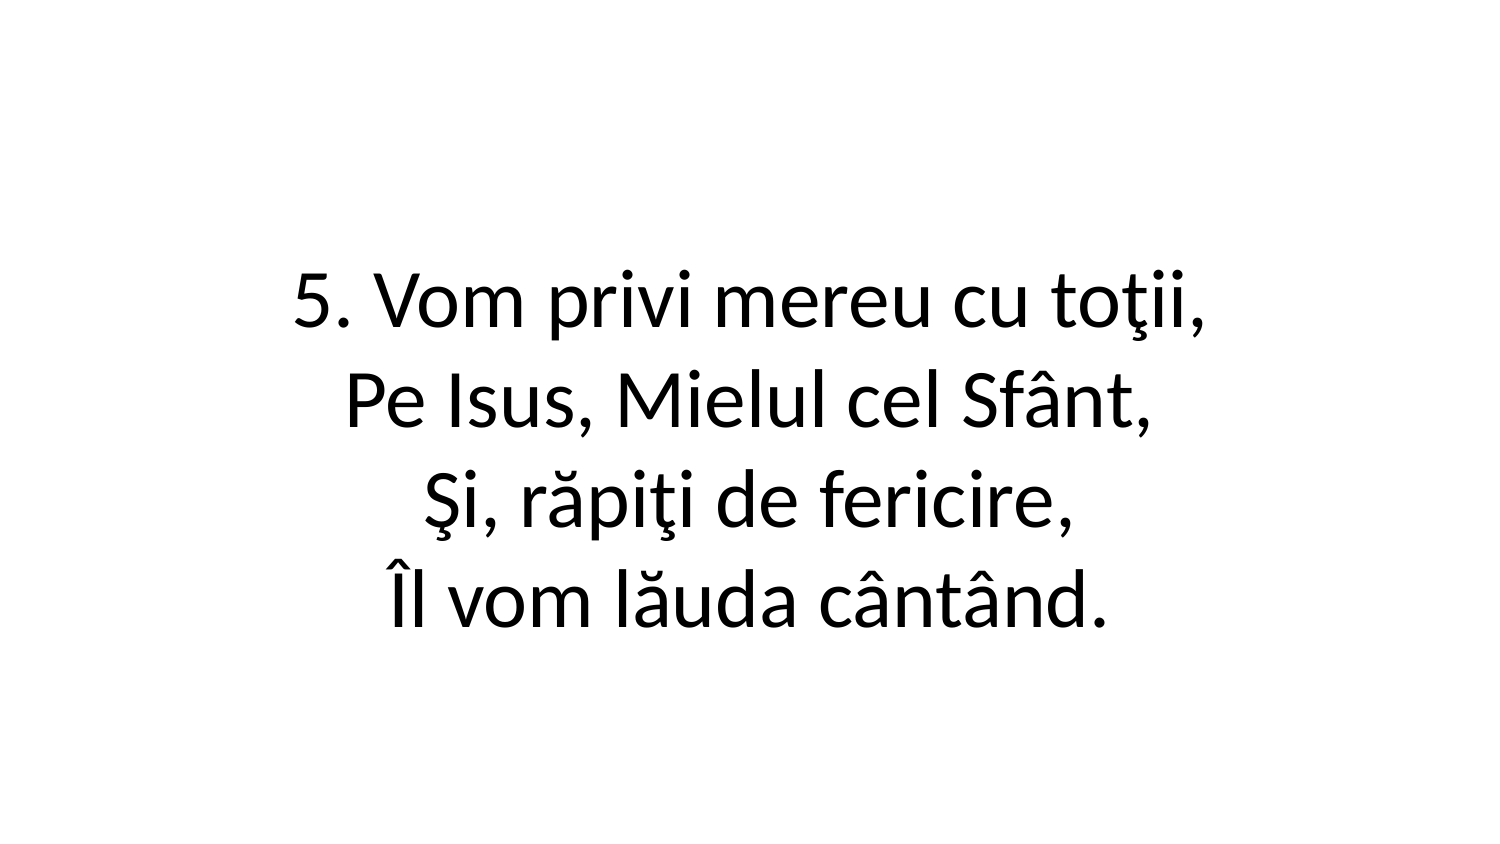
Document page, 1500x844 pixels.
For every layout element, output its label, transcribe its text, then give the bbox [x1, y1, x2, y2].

text_box 5. Vom privi mereu cu toţii, Pe Isus, Mielul cel Sfânt, Şi, răpiţi de fericire, Îl vom lăuda cântând. [276, 192, 1224, 652]
